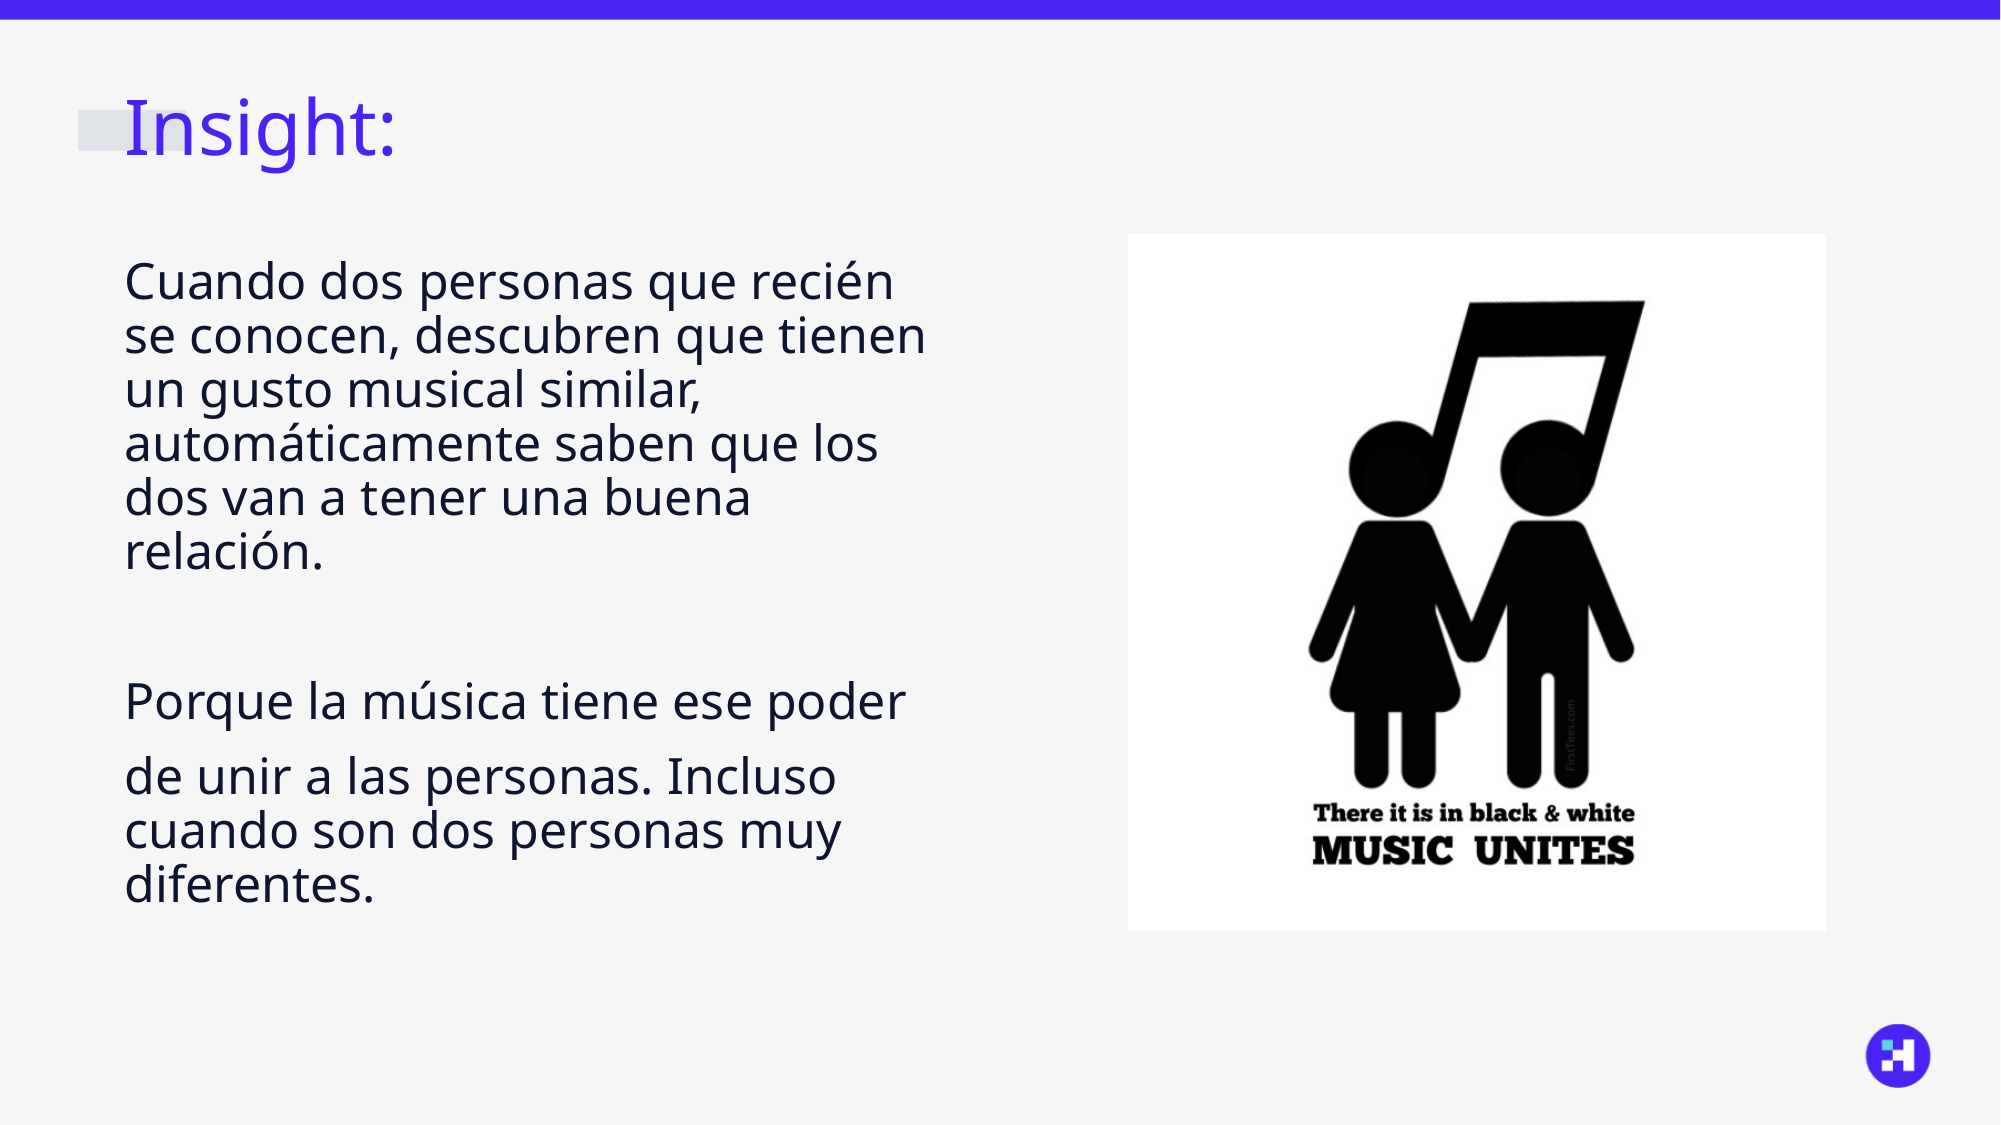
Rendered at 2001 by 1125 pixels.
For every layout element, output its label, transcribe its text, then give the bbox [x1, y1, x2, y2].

picture [1128, 234, 1826, 931]
title Insight: [104, 60, 1379, 200]
picture [1853, 1015, 1940, 1095]
list Cuando dos personas que recién se conocen, descubren que tienen un gusto musical similar, automáticamente saben que los dos van a tener una buena relación. Porque la música tiene ese poder de unir a las personas. Incluso cuando son dos personas muy diferentes. [104, 246, 971, 919]
